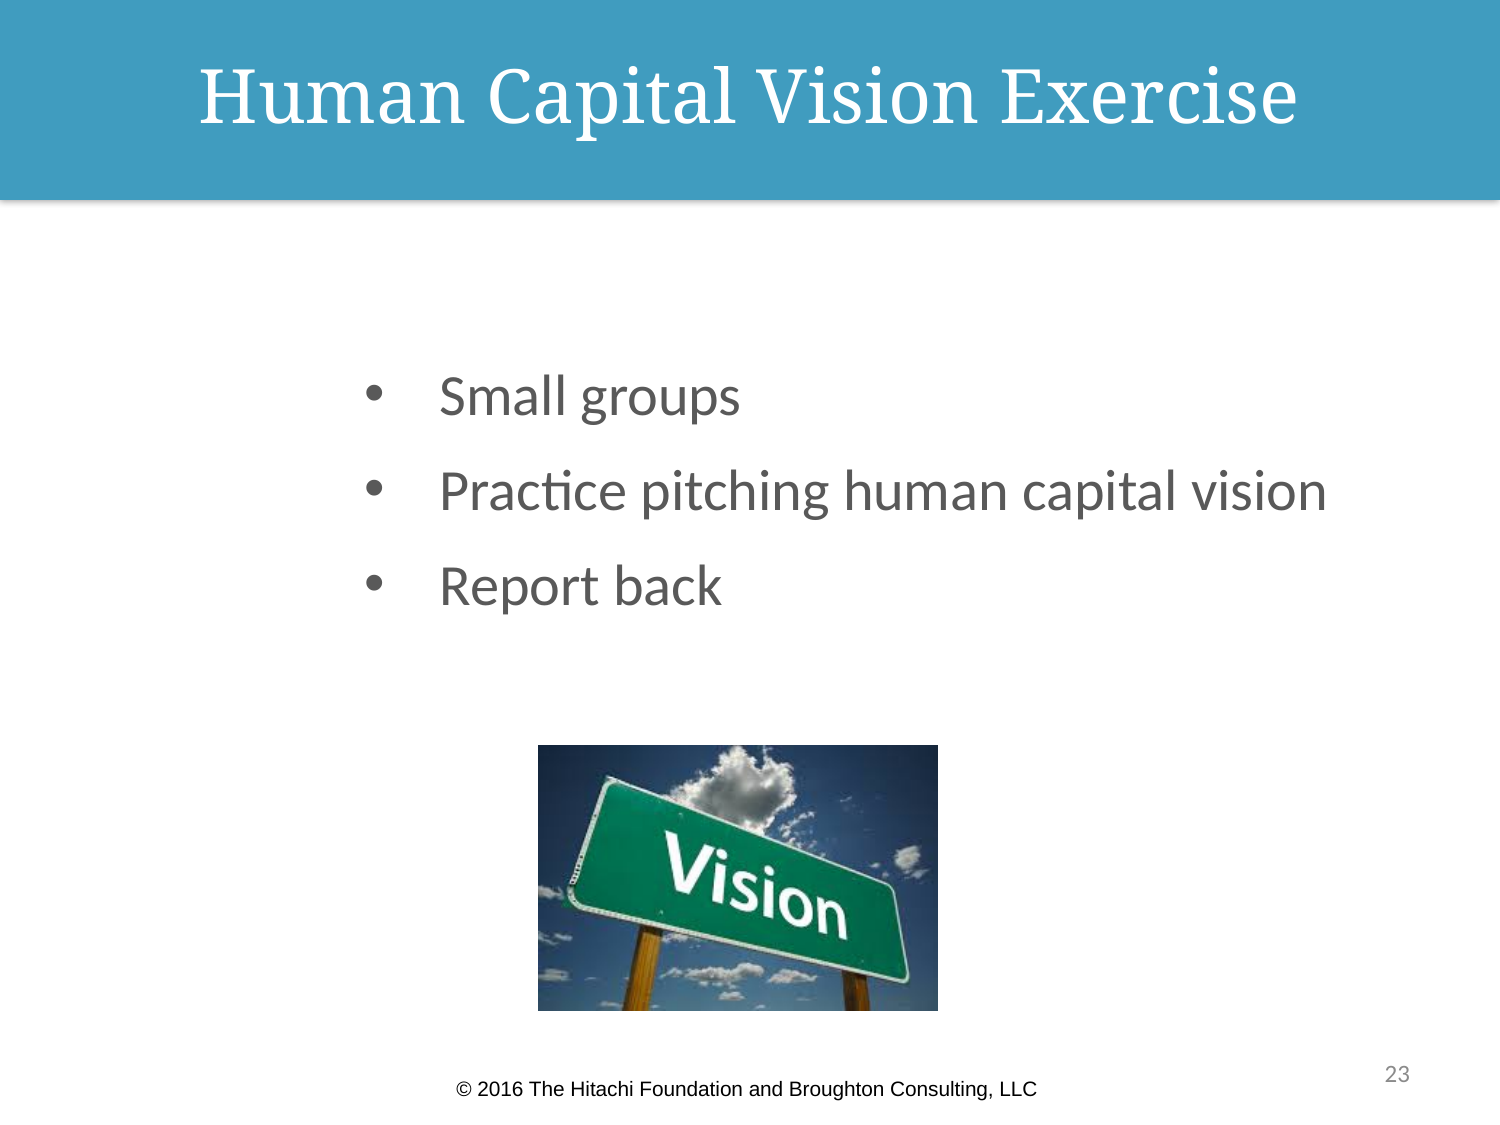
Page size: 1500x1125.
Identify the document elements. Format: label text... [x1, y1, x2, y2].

title Human Capital Vision Exercise [112, 24, 1388, 163]
text_box Small groups Practice pitching human capital vision Report back [350, 350, 1375, 625]
picture [537, 744, 938, 1012]
footer © 2016 The Hitachi Foundation and Broughton Consulting, LLC [399, 1067, 1100, 1100]
slide_number 23 [1074, 1042, 1425, 1103]
